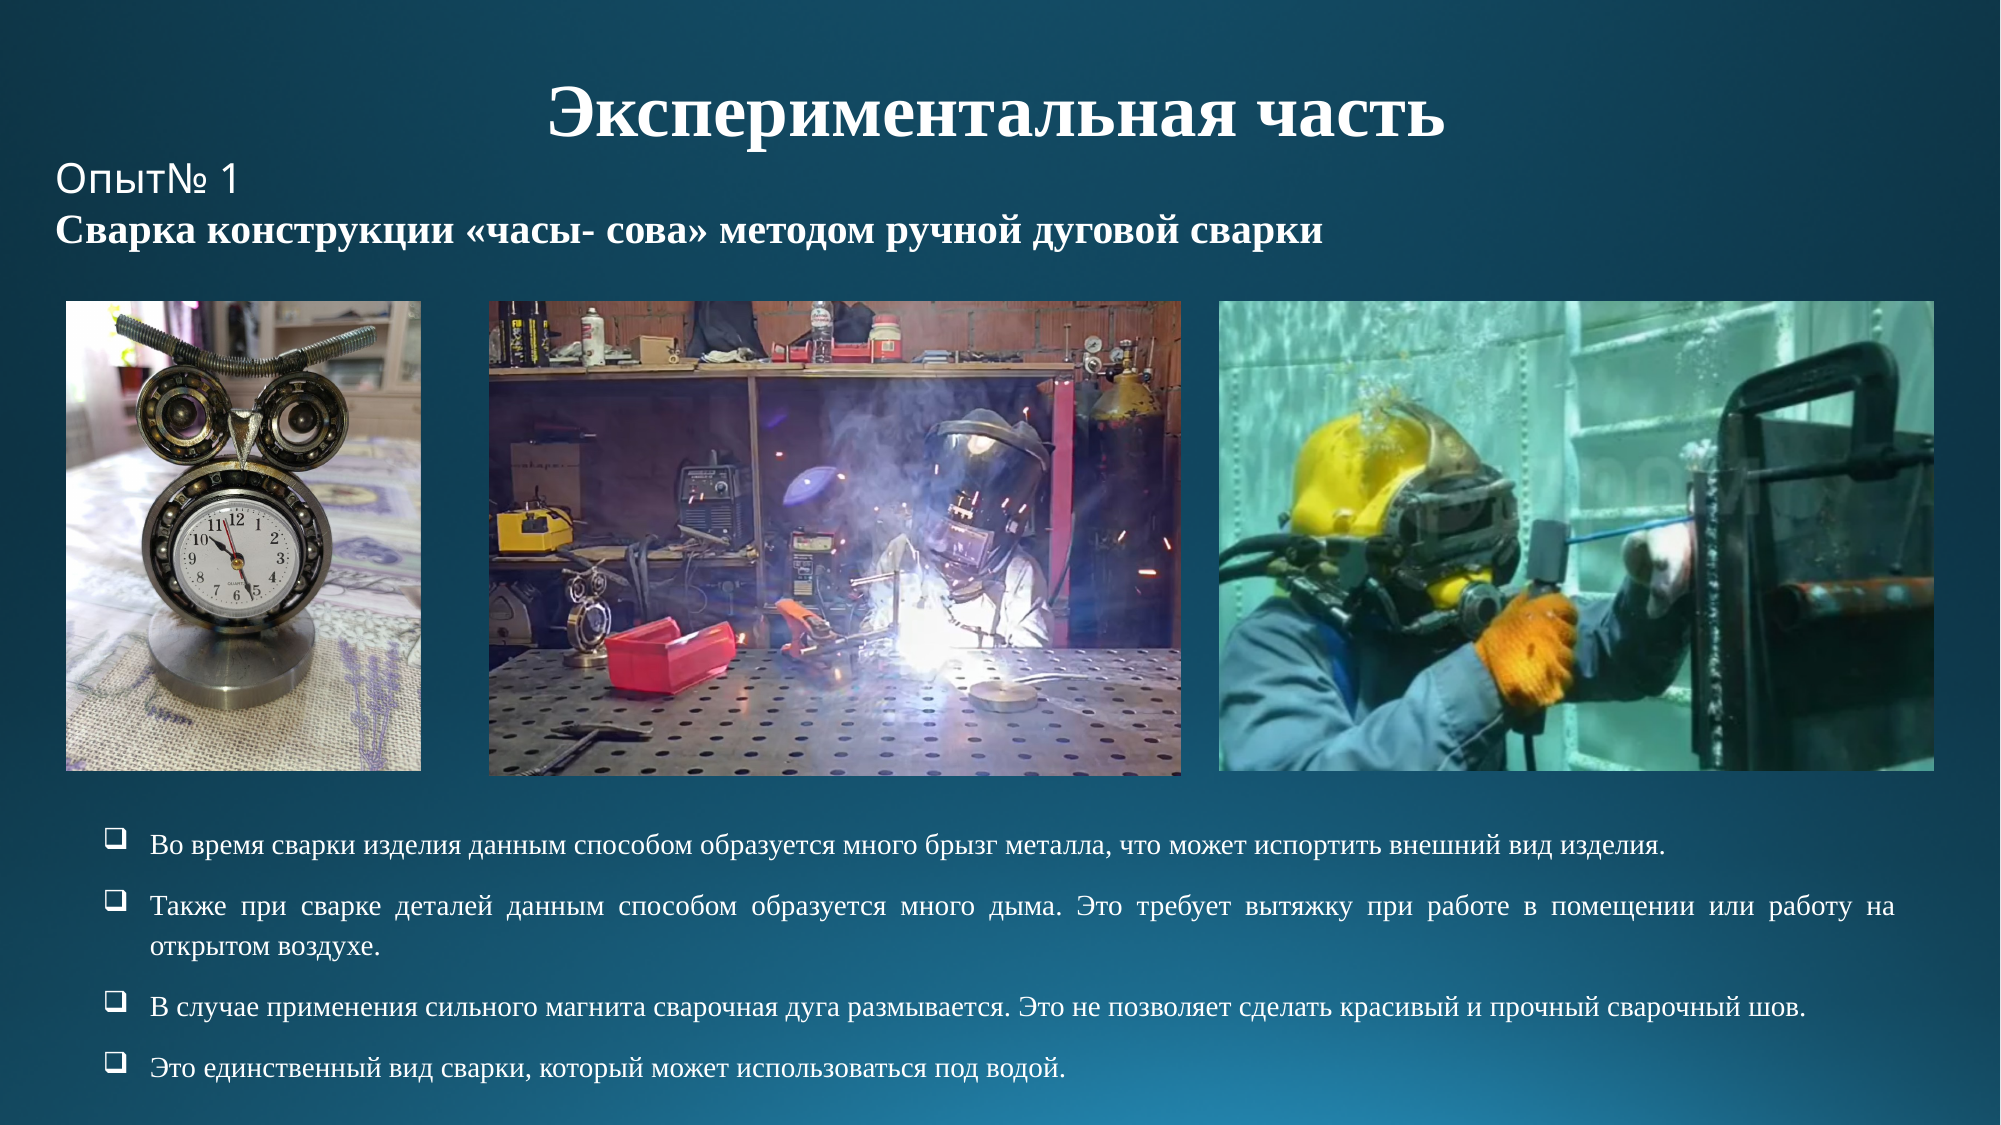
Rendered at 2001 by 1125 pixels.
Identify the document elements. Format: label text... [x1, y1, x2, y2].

text_box Экспериментальная часть Опыт№ 1 Сварка конструкции «часы- сова» методом ручной дуговой сварки [40, 54, 1952, 309]
text_box Во время сварки изделия данным способом образуется много брызг металла, что может испортить внешний вид изделия. Также при сварке деталей данным способом образуется много дыма. Это требует вытяжку при работе в помещении или работу на открытом воздухе. В случае применения сильного магнита сварочная дуга размывается. Это не позволяет сделать красивый и прочный сварочный шов. Это единственный вид сварки, который может использоваться под водой. [88, 813, 1912, 1092]
picture [0, 0, 2001, 1125]
